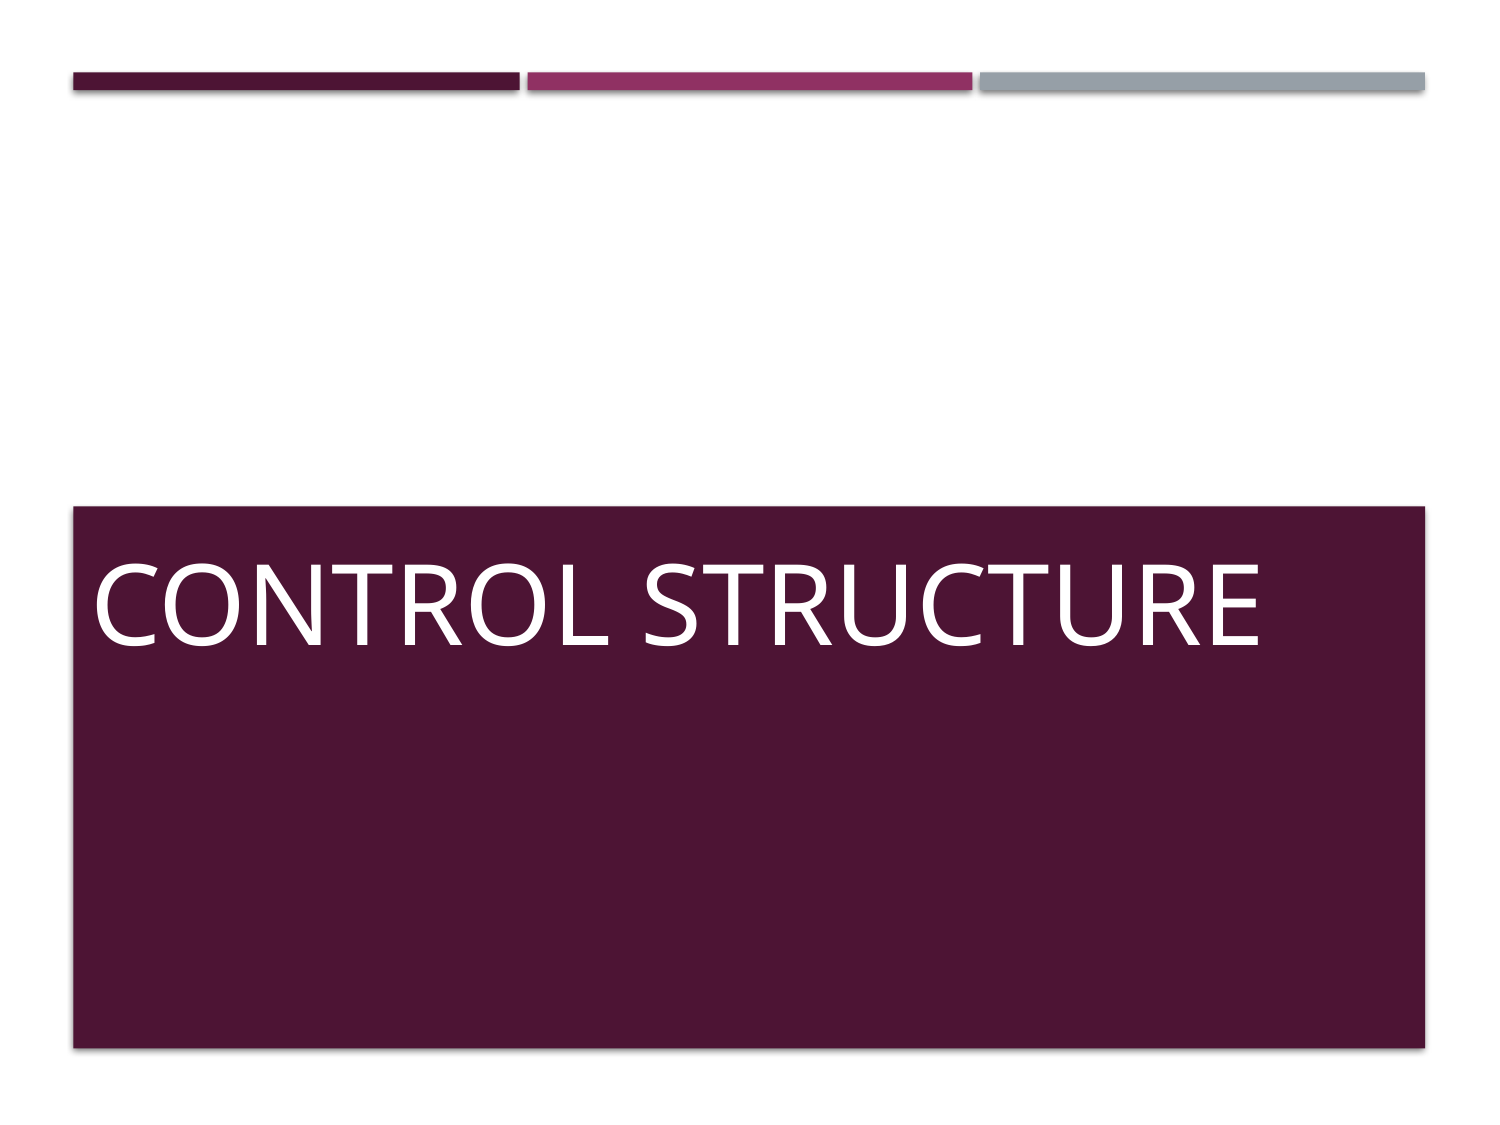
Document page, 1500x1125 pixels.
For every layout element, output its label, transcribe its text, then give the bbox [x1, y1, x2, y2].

title Control Structure [75, 525, 1375, 713]
